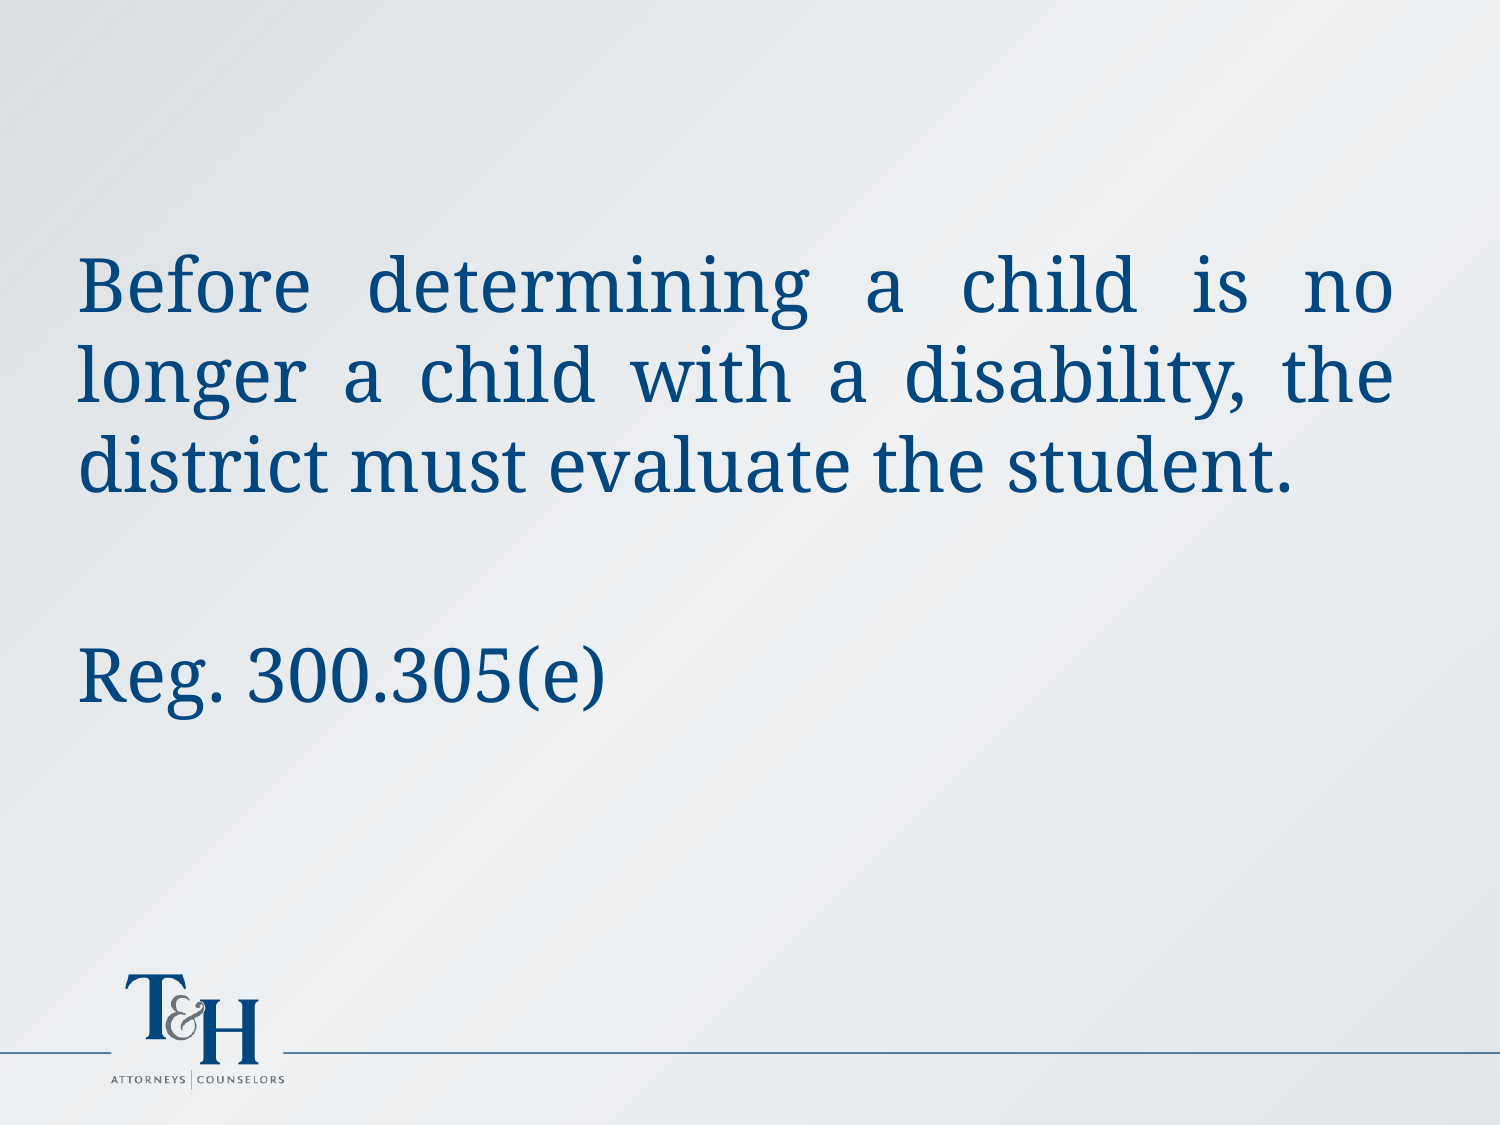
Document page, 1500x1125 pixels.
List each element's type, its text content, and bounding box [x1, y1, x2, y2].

list Before determining a child is no longer a child with a disability, the district must evaluate the student. Reg. 300.305(e) [62, 149, 1413, 926]
picture [0, 0, 1500, 1125]
